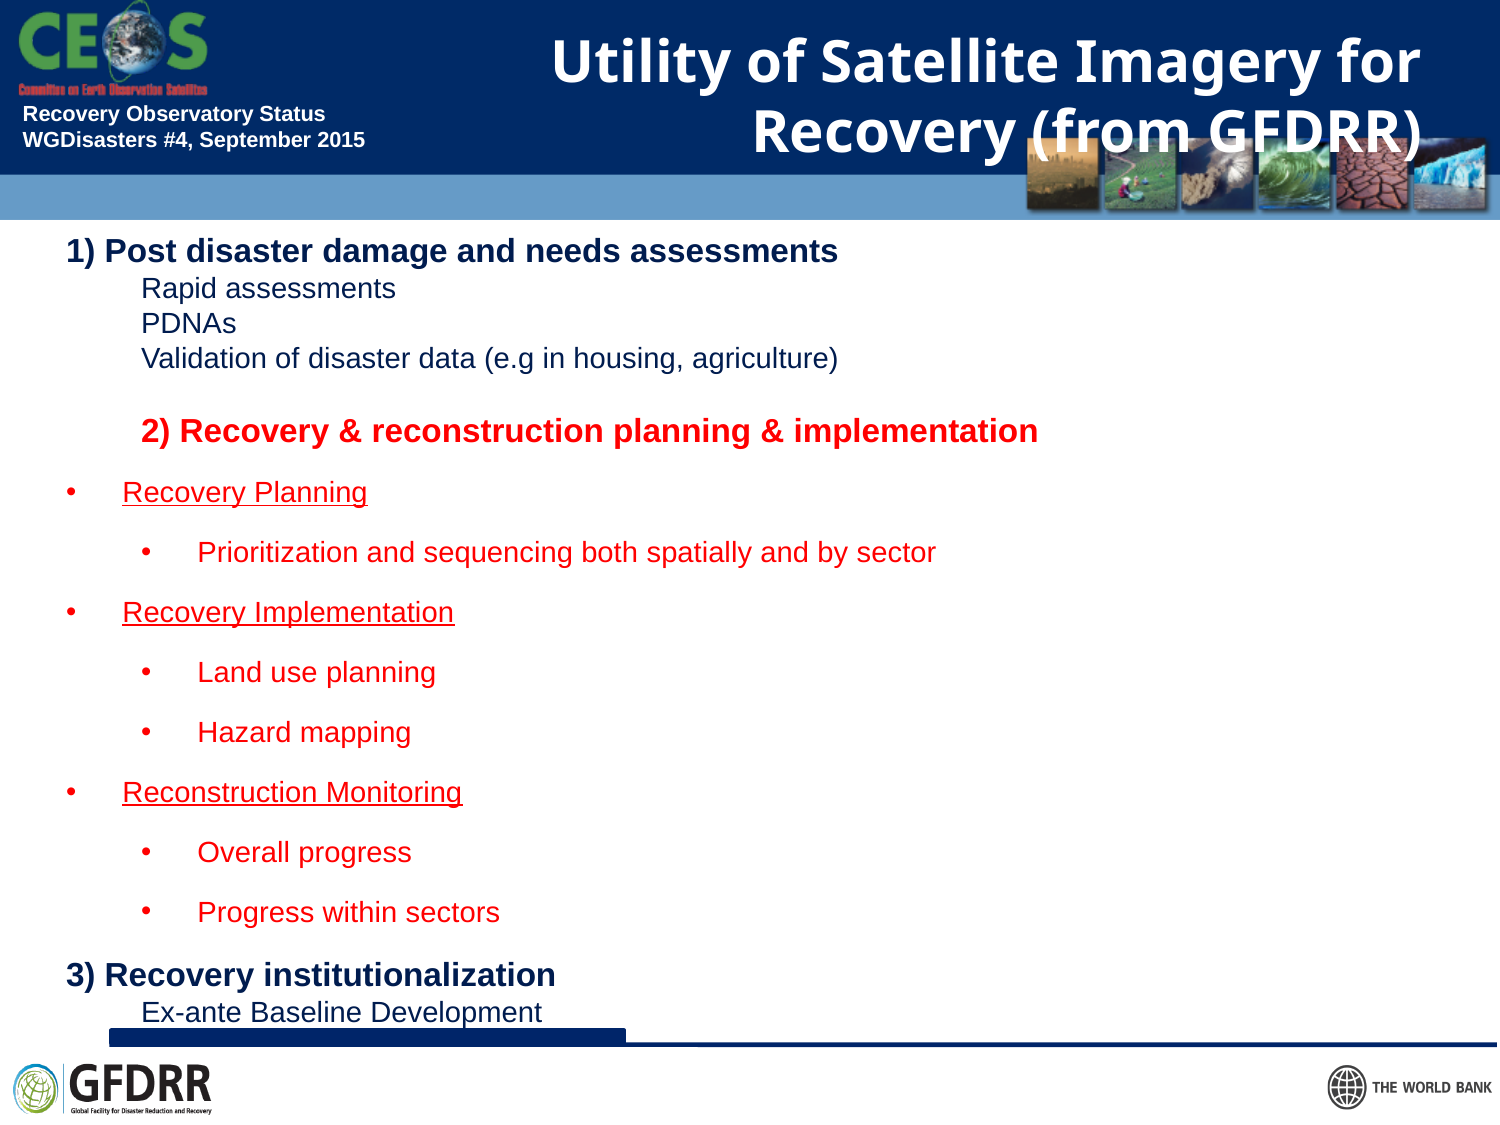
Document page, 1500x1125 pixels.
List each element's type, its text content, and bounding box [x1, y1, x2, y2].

text_box 1) Post disaster damage and needs assessments Rapid assessments PDNAs Validation of disaster data (e.g in housing, agriculture) 2) Recovery & reconstruction planning & implementation Recovery Planning Prioritization and sequencing both spatially and by sector Recovery Implementation Land use planning Hazard mapping Reconstruction Monitoring Overall progress Progress within sectors 3) Recovery institutionalization Ex-ante Baseline Development [51, 221, 1467, 1076]
picture [1323, 1058, 1498, 1113]
picture [6, 1062, 219, 1117]
text_box Utility of Satellite Imagery for Recovery (from GFDRR) [343, 16, 1437, 172]
picture [0, 0, 1500, 220]
